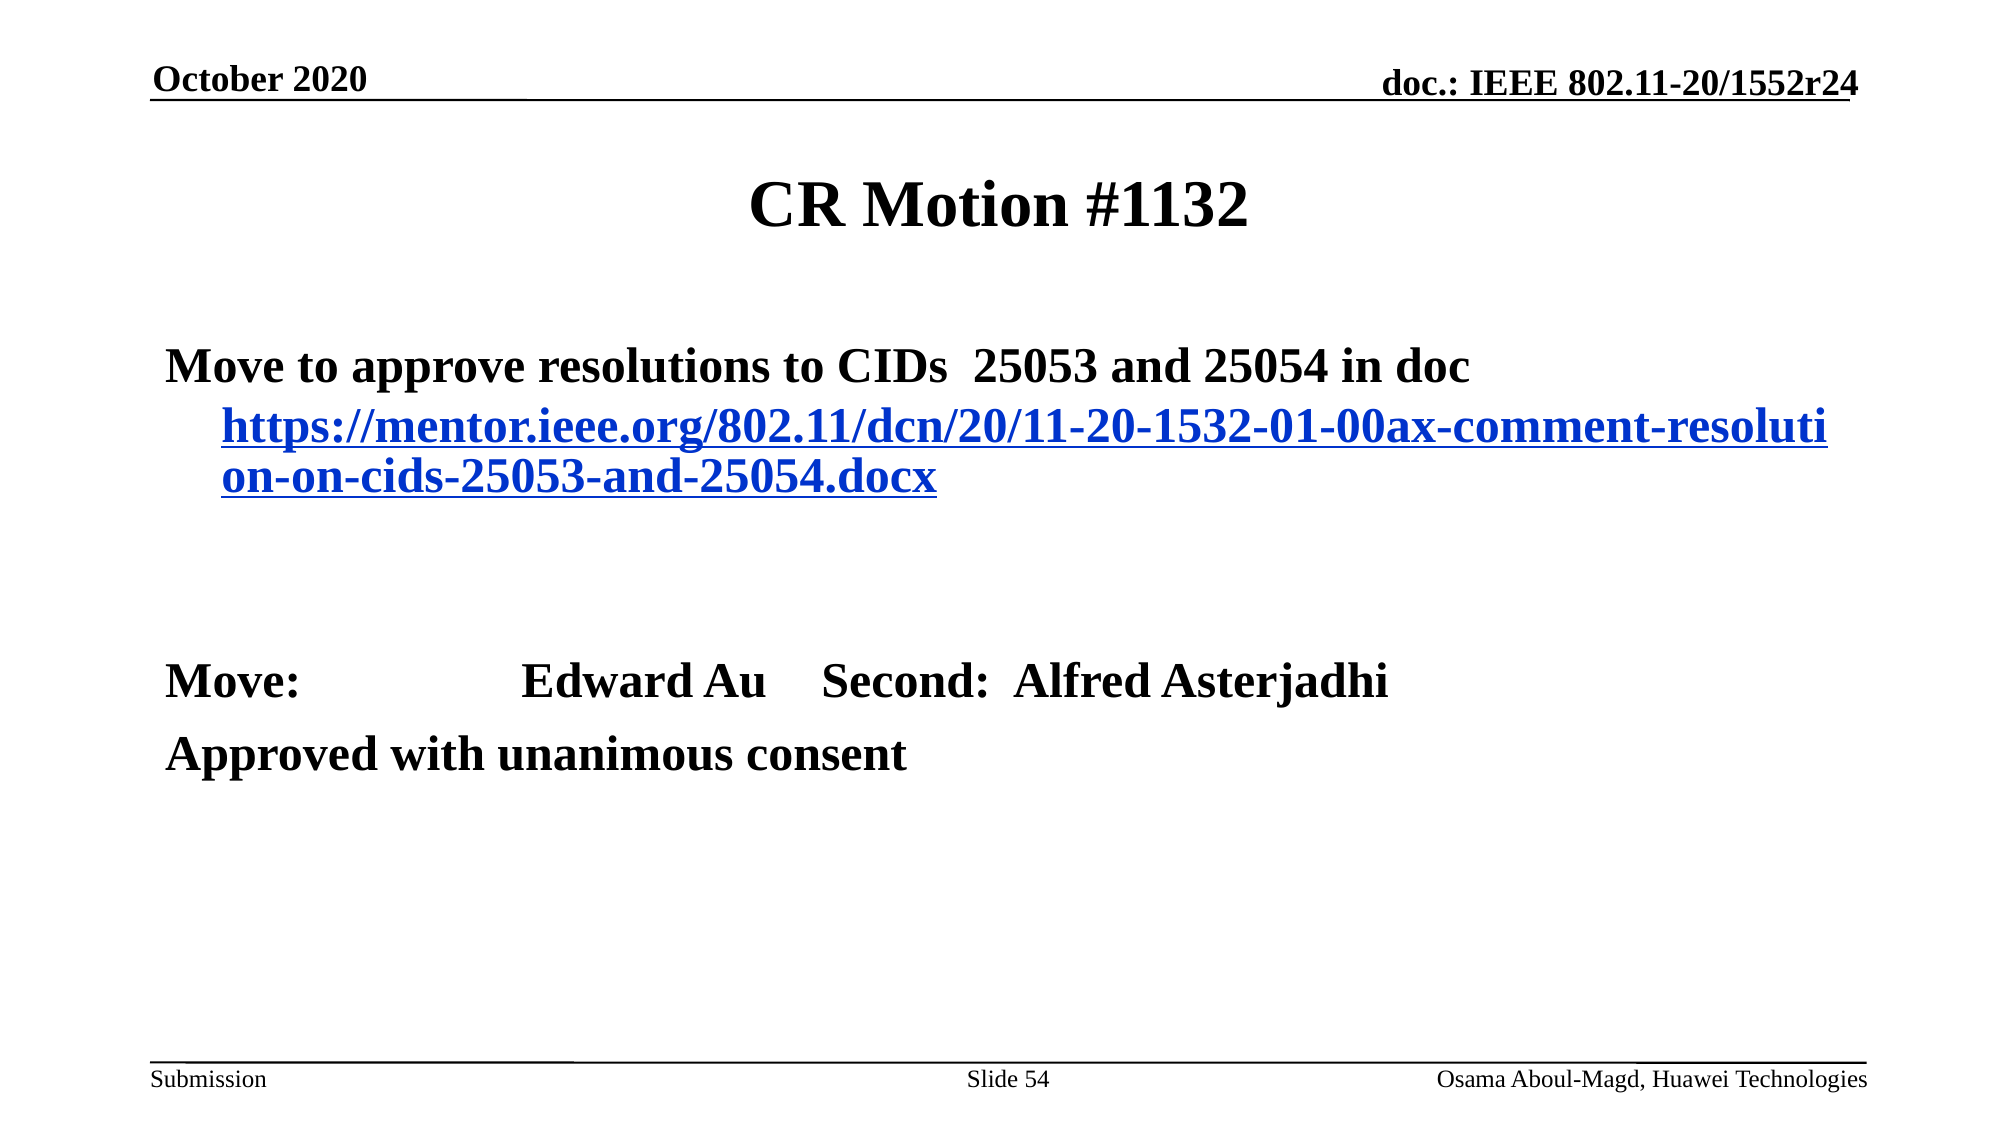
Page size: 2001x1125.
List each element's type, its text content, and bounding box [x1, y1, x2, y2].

slide_number Slide 54 [950, 1061, 1067, 1123]
list Move to approve resolutions to CIDs 25053 and 25054 in doc https://mentor.ieee.org/802.11/dcn/20/11-20-1532-01-00ax-comment-resolution-on-cids-25053-and-25054.docx Move: Edward Au Second: Alfred Asterjadhi Approved with unanimous consent [149, 324, 1850, 1000]
footer Osama Aboul-Magd, Huawei Technologies [1171, 1061, 1869, 1093]
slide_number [152, 54, 563, 100]
title CR Motion #1132 [149, 112, 1850, 288]
